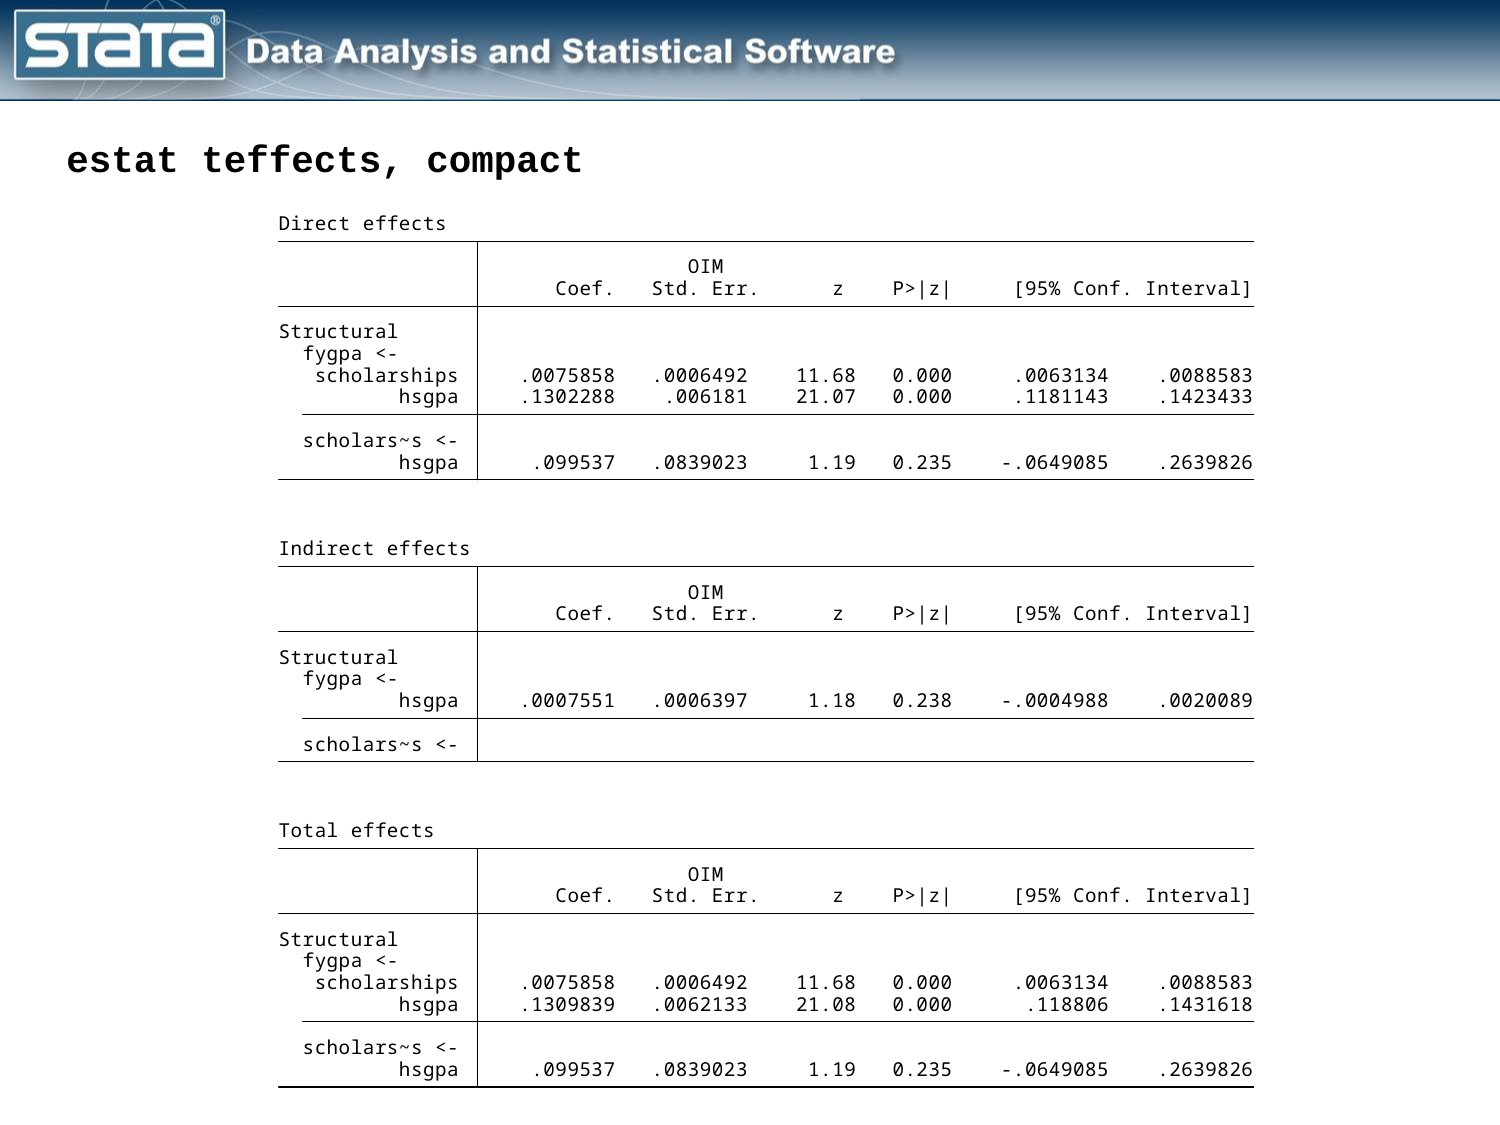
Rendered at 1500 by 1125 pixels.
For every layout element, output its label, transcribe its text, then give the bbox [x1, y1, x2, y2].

picture [274, 209, 1263, 1100]
picture [0, 0, 1500, 101]
text_box estat teffects, compact [51, 127, 599, 187]
